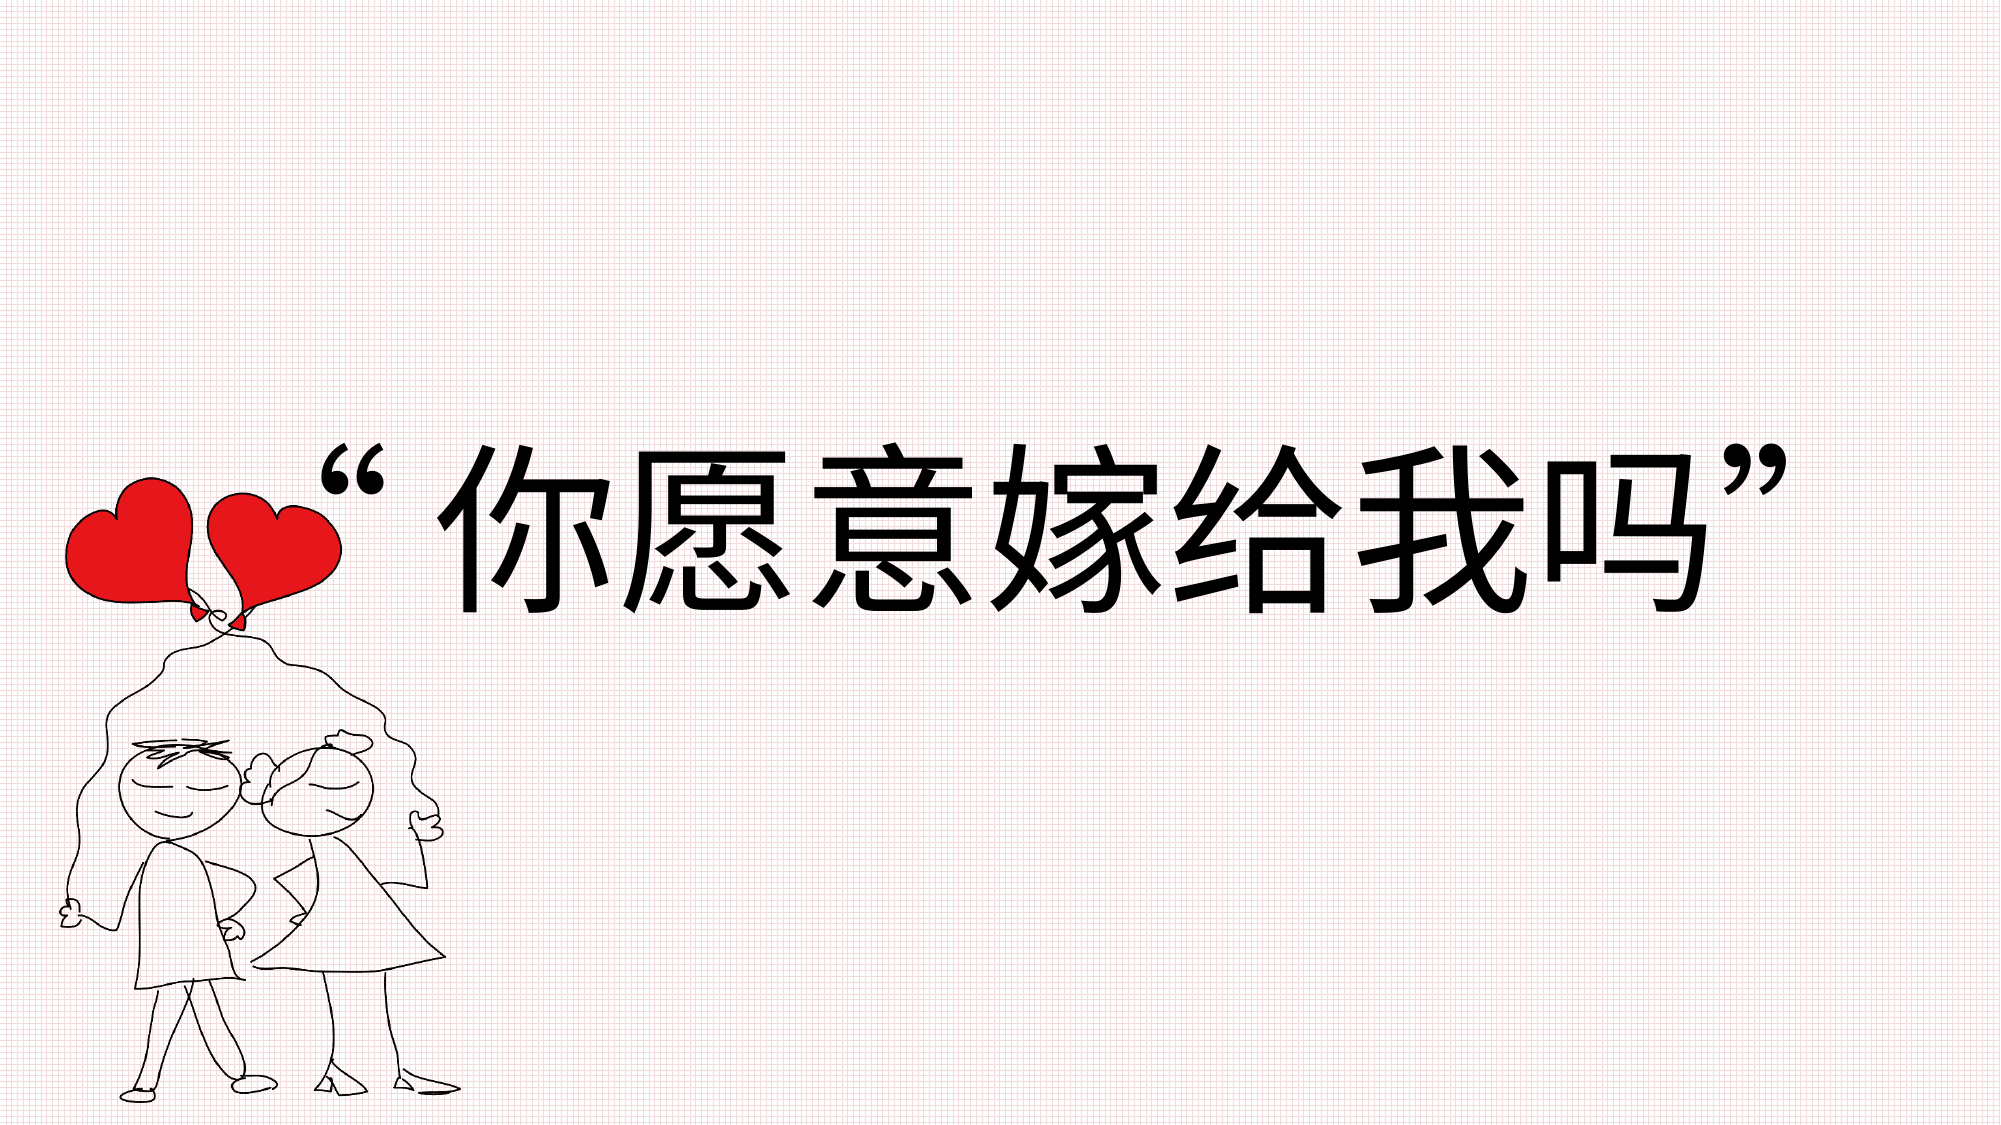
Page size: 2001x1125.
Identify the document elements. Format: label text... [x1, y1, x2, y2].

text_box “你愿意嫁给我吗” [192, 408, 1916, 643]
picture [59, 477, 461, 1103]
